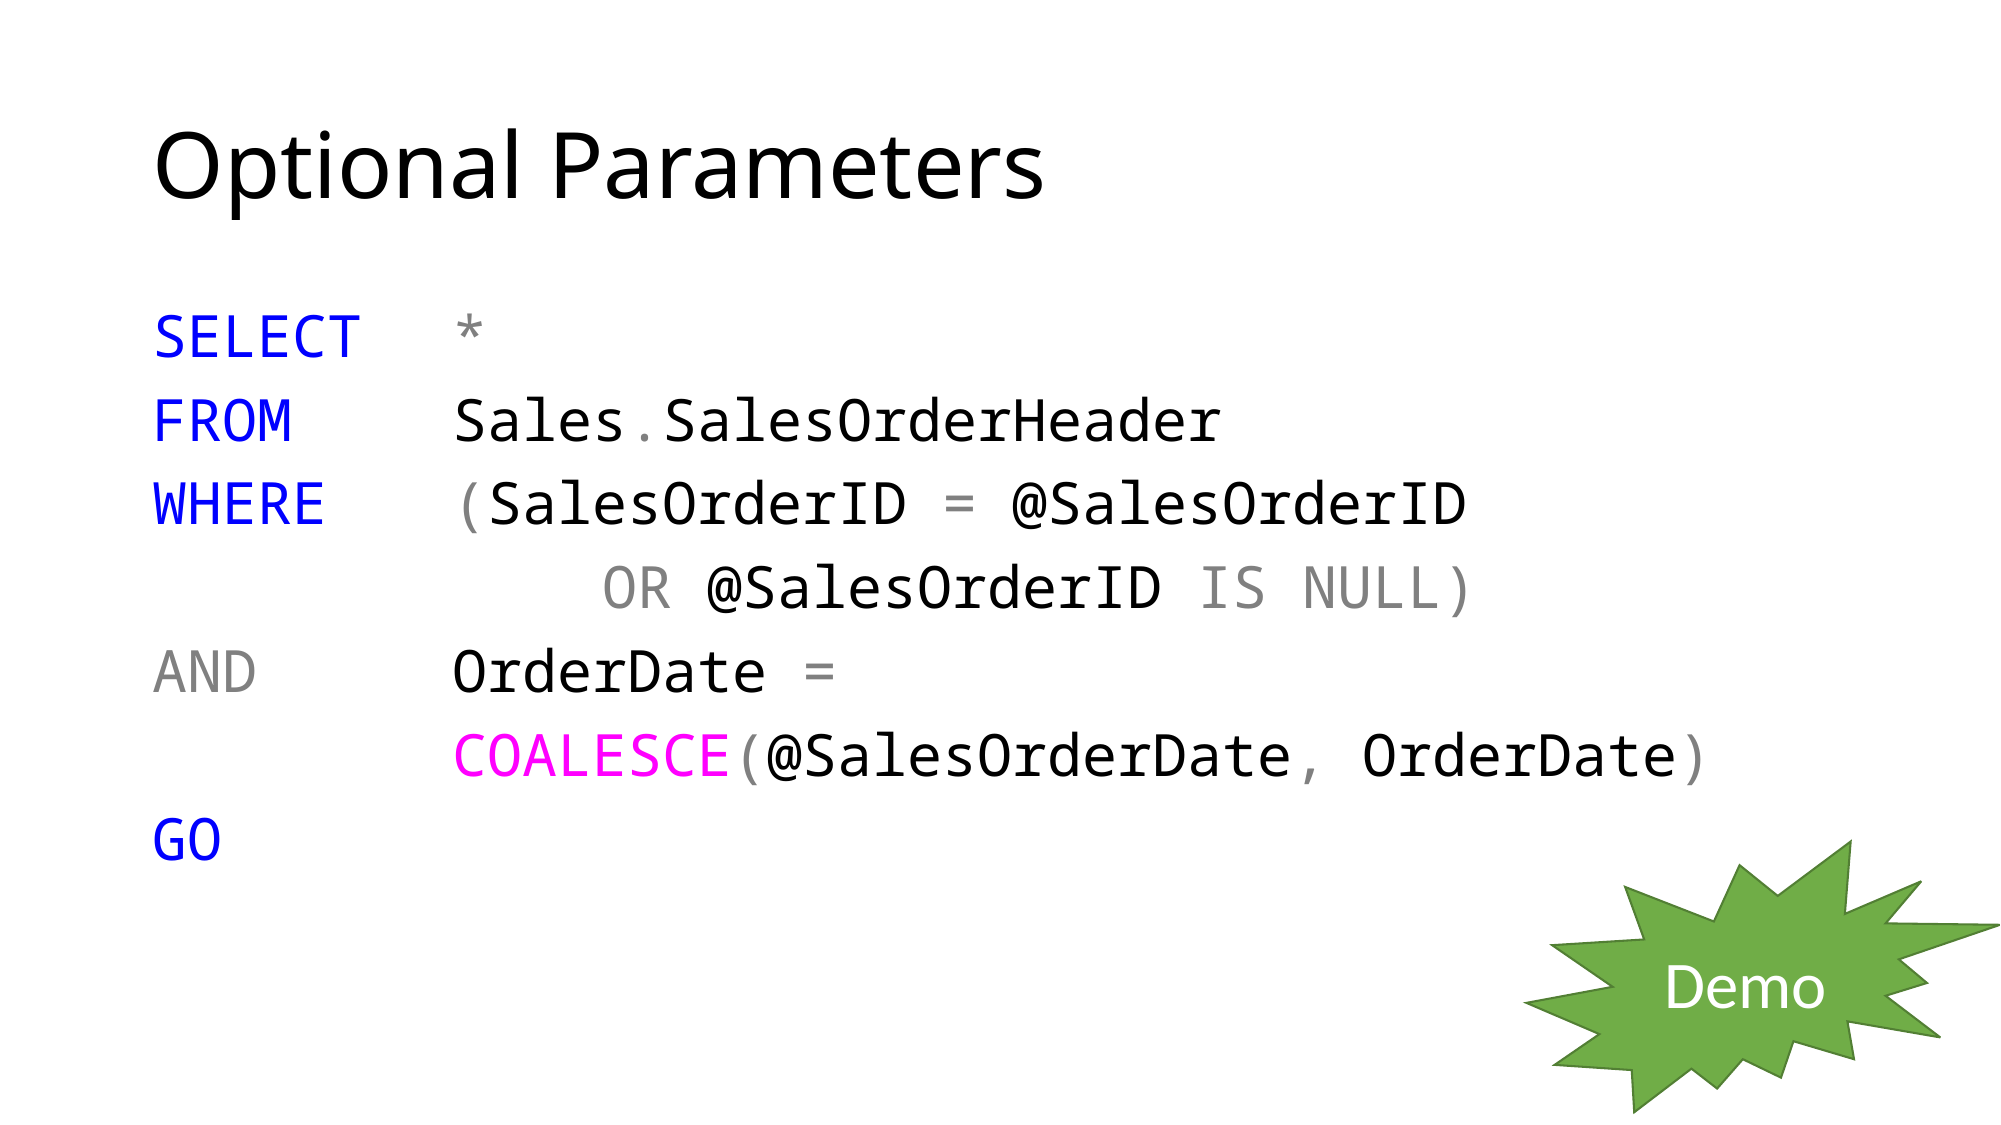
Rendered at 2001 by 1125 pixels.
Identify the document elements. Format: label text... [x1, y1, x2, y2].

list SELECT * FROM Sales.SalesOrderHeader WHERE (SalesOrderID = @SalesOrderID OR @SalesOrderID IS NULL) AND OrderDate = COALESCE(@SalesOrderDate, OrderDate) GO [137, 299, 1863, 1014]
title Optional Parameters [137, 59, 1863, 278]
text_box Demo [1522, 839, 2000, 1115]
